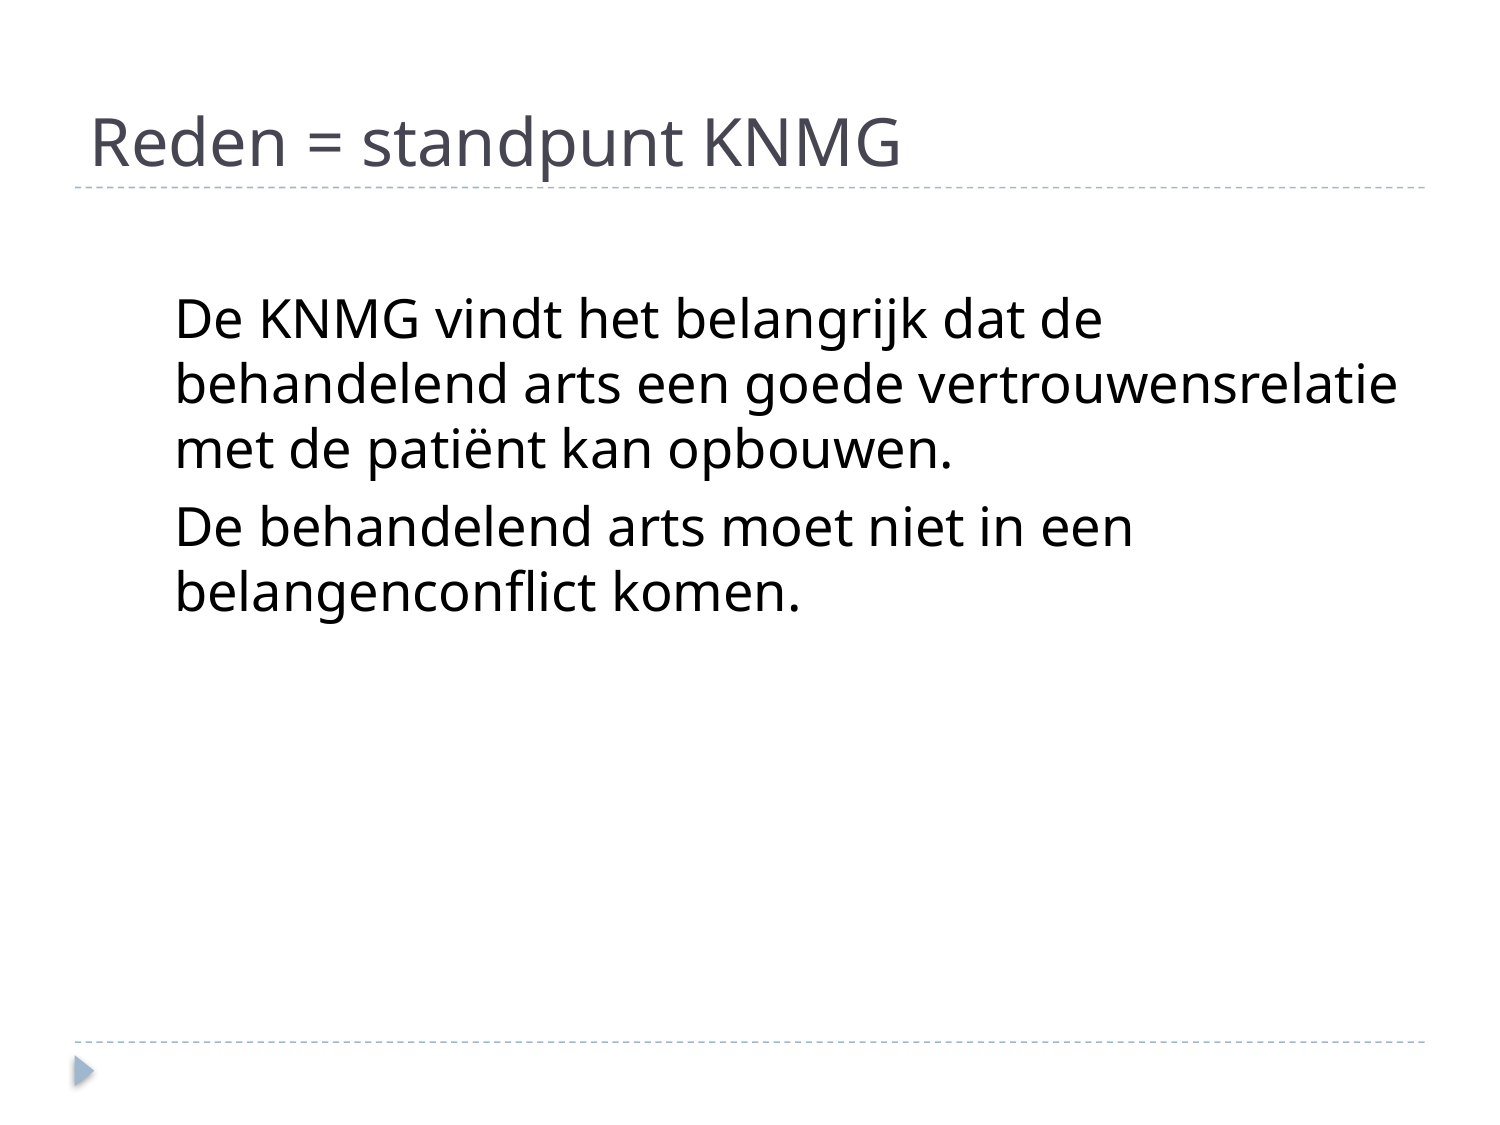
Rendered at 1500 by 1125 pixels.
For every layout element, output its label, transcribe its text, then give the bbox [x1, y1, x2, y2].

list De KNMG vindt het belangrijk dat de behandelend arts een goede vertrouwensrelatie met de patiënt kan opbouwen. De behandelend arts moet niet in een belangenconflict komen. [75, 200, 1425, 1010]
title Reden = standpunt KNMG [75, 24, 1425, 188]
